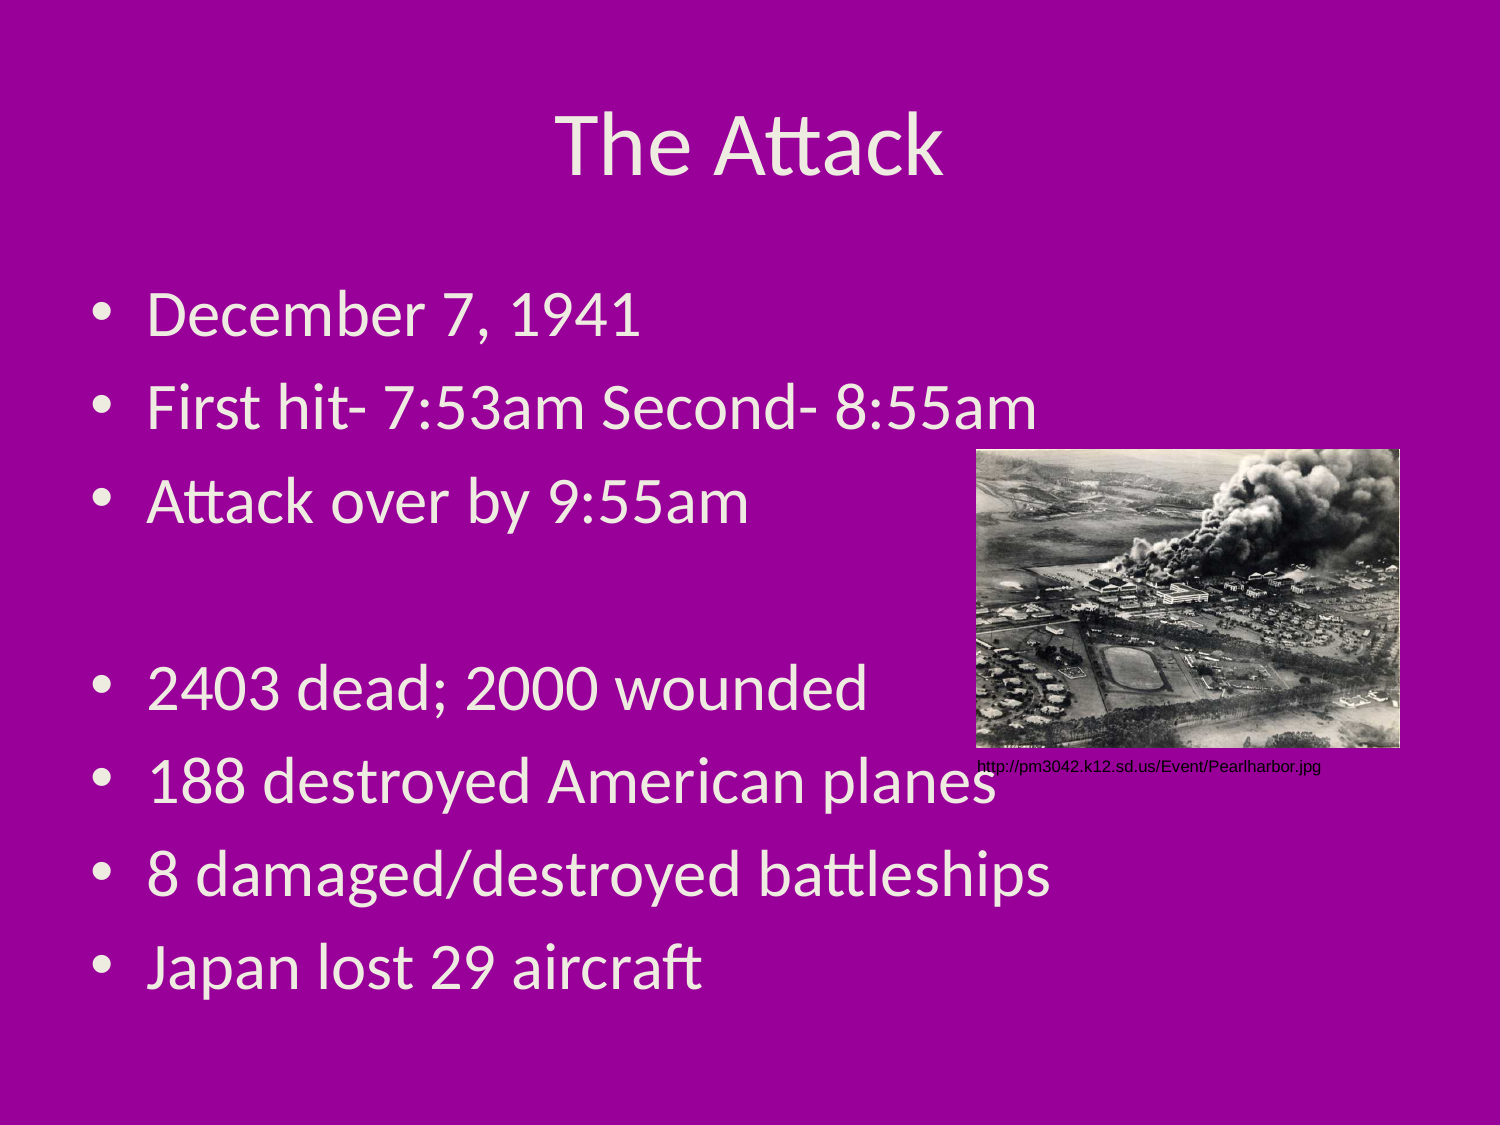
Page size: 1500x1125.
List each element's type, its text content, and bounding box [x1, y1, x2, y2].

list December 7, 1941 First hit- 7:53am Second- 8:55am Attack over by 9:55am 2403 dead; 2000 wounded 188 destroyed American planes 8 damaged/destroyed battleships Japan lost 29 aircraft [74, 262, 1426, 1006]
title The Attack [74, 44, 1426, 233]
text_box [962, 449, 1401, 784]
